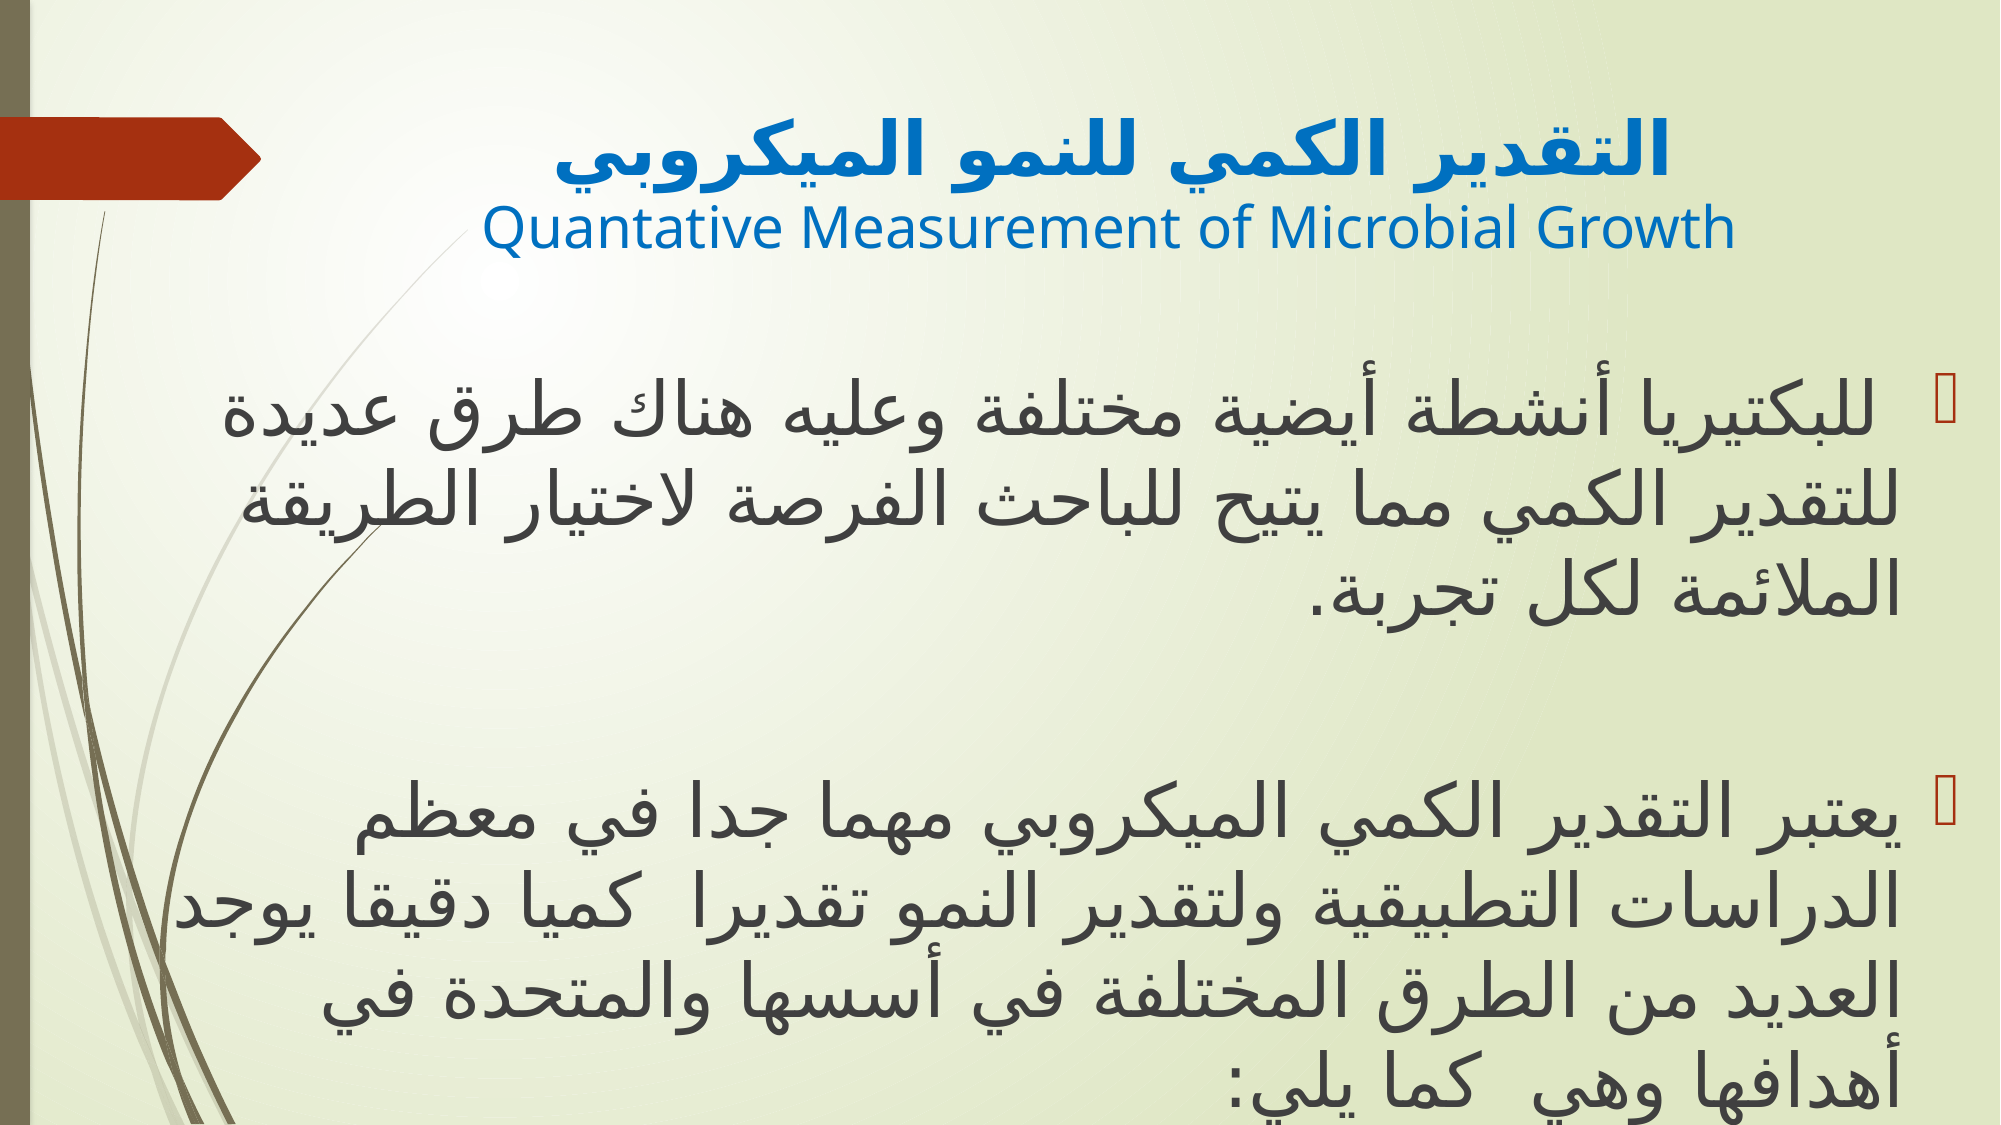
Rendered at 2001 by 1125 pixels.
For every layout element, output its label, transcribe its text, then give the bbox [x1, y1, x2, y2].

list للبكتيريا أنشطة أيضية مختلفة وعليه هناك طرق عديدة للتقدير الكمي مما يتيح للباحث الفرصة لاختيار الطريقة الملائمة لكل تجربة. يعتبر التقدير الكمي الميكروبي مهما جدا في معظم الدراسات التطبيقية ولتقدير النمو تقديرا كميا دقيقا يوجد العديد من الطرق المختلفة في أسسها والمتحدة في أهدافها وهي كما يلي: [114, 353, 1977, 1105]
title التقدير الكمي للنمو الميكروبي Quantative Measurement of Microbial Growth [250, 93, 1950, 304]
